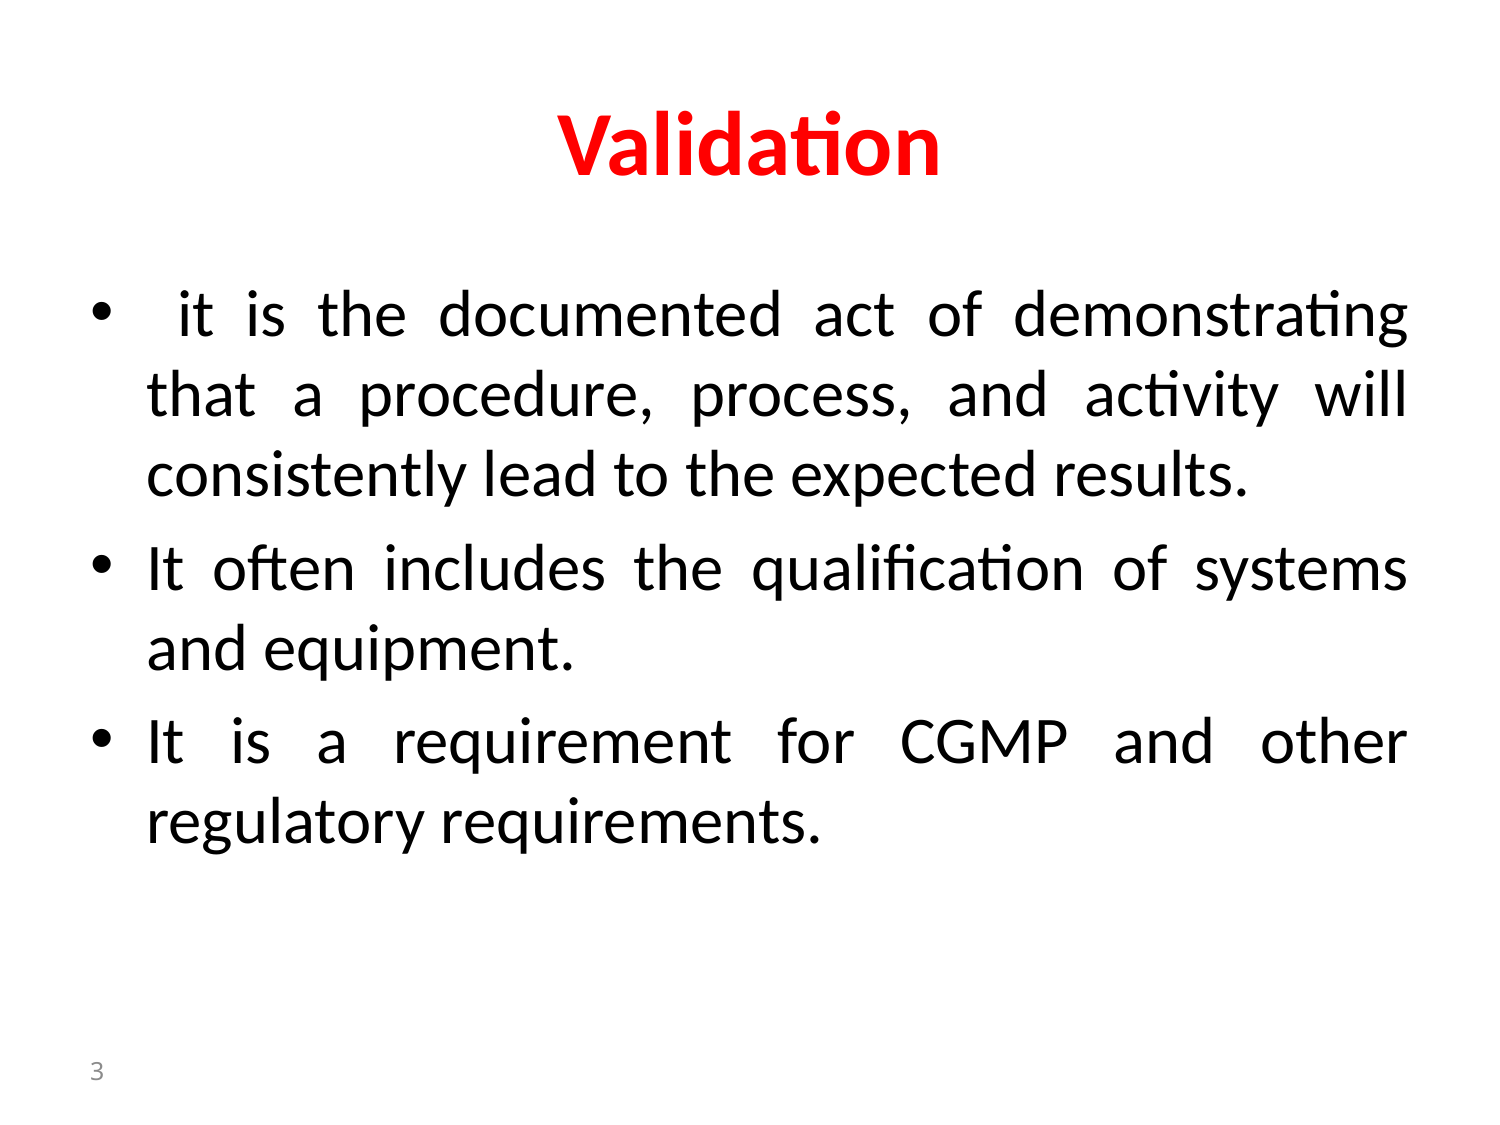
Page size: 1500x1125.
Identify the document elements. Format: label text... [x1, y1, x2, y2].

title Validation [75, 45, 1425, 233]
list it is the documented act of demonstrating that a procedure, process, and activity will consistently lead to the expected results. It often includes the qualification of systems and equipment. It is a requirement for CGMP and other regulatory requirements. [75, 262, 1425, 1005]
slide_number 3 [75, 1042, 425, 1103]
